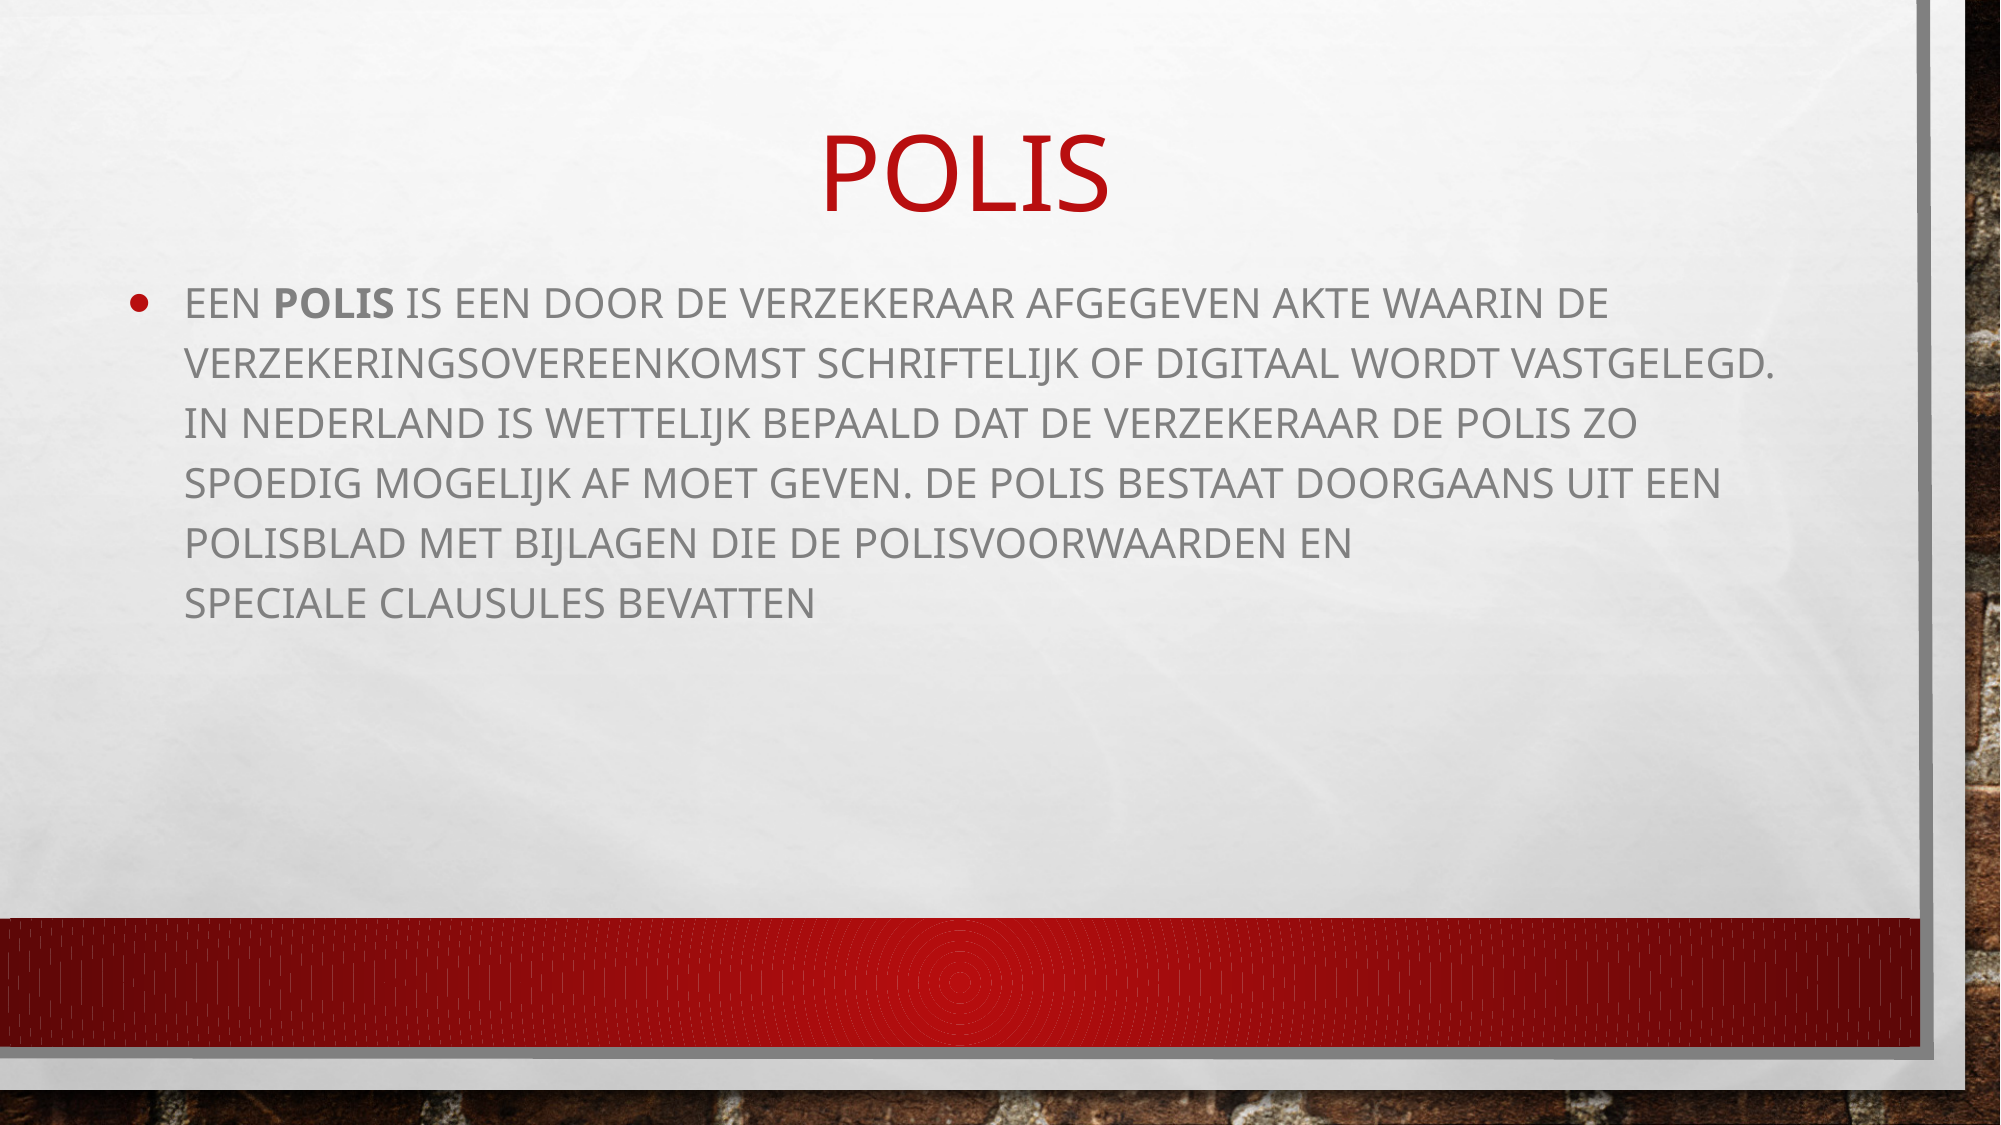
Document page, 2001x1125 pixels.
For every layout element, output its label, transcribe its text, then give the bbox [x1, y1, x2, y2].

list Een polis is een door de verzekeraar afgegeven akte waarin de verzekeringsovereenkomst schriftelijk of digitaal wordt vastgelegd. In Nederland is wettelijk bepaald dat de verzekeraar de polis zo spoedig mogelijk af moet geven. De polis bestaat doorgaans uit een polisblad met bijlagen die de polisvoorwaarden en speciale clausules bevatten [112, 259, 1818, 883]
title polis [112, 112, 1818, 243]
picture [0, 0, 2000, 1125]
